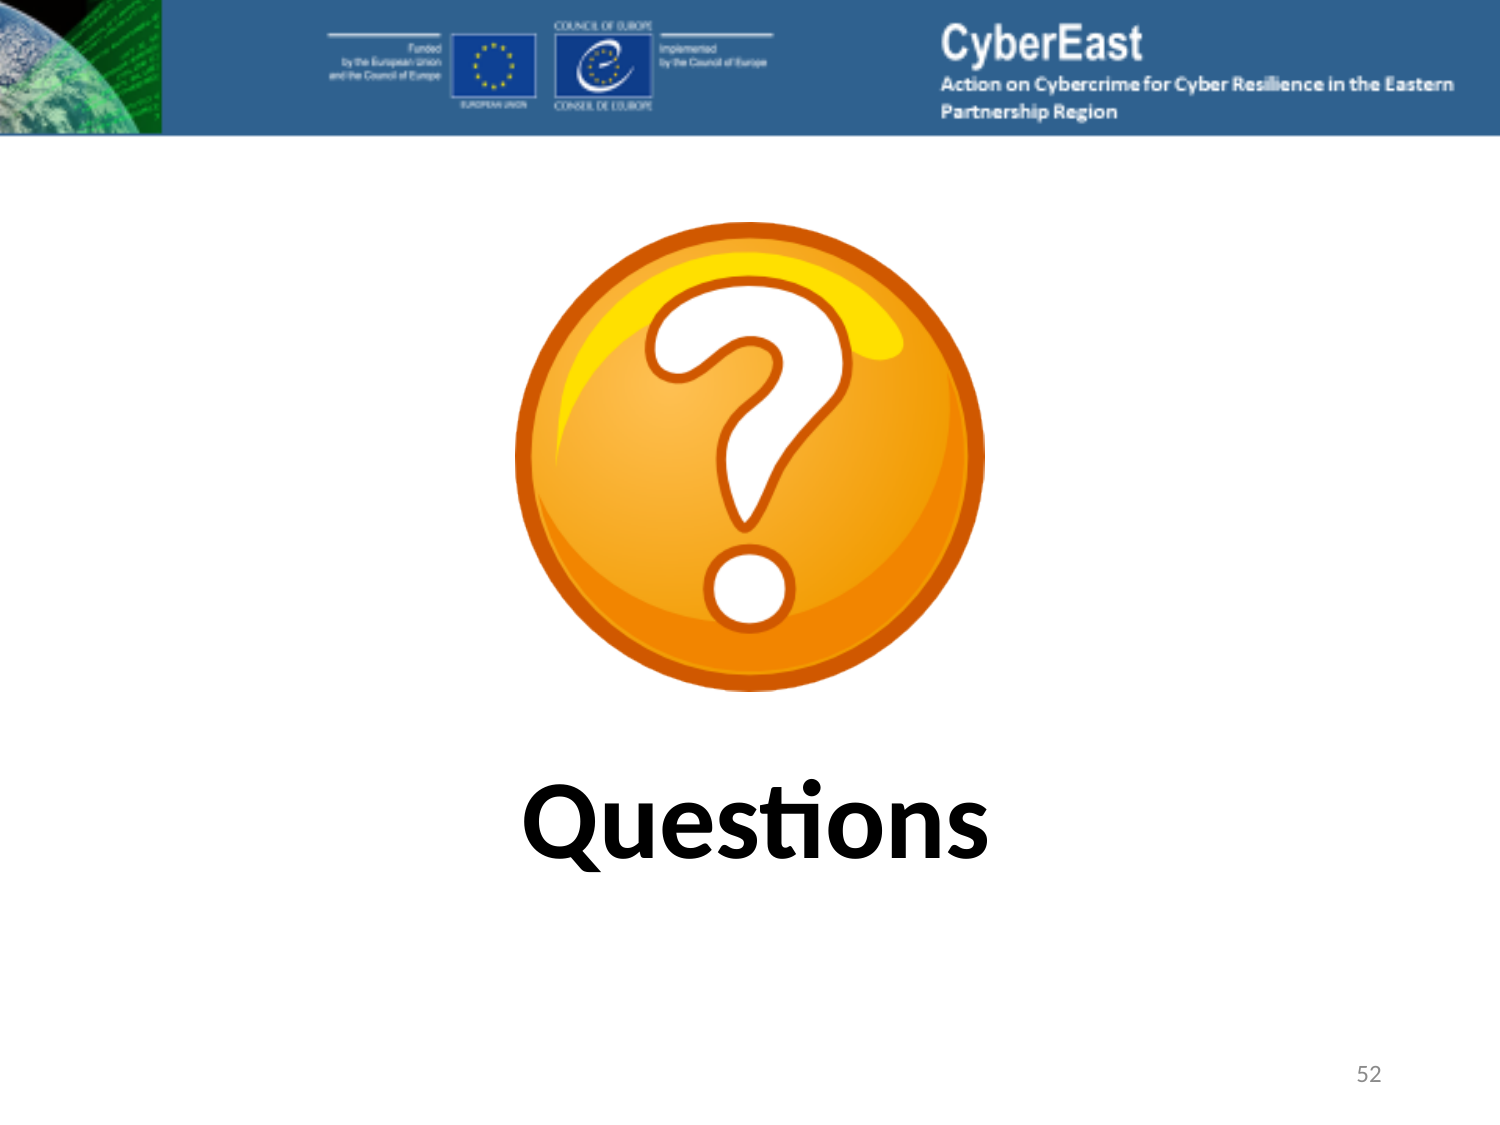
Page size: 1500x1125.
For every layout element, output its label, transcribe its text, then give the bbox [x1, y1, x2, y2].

slide_number 52 [1059, 1042, 1397, 1103]
text_box Questions [507, 738, 1007, 888]
picture [0, 0, 1500, 1125]
